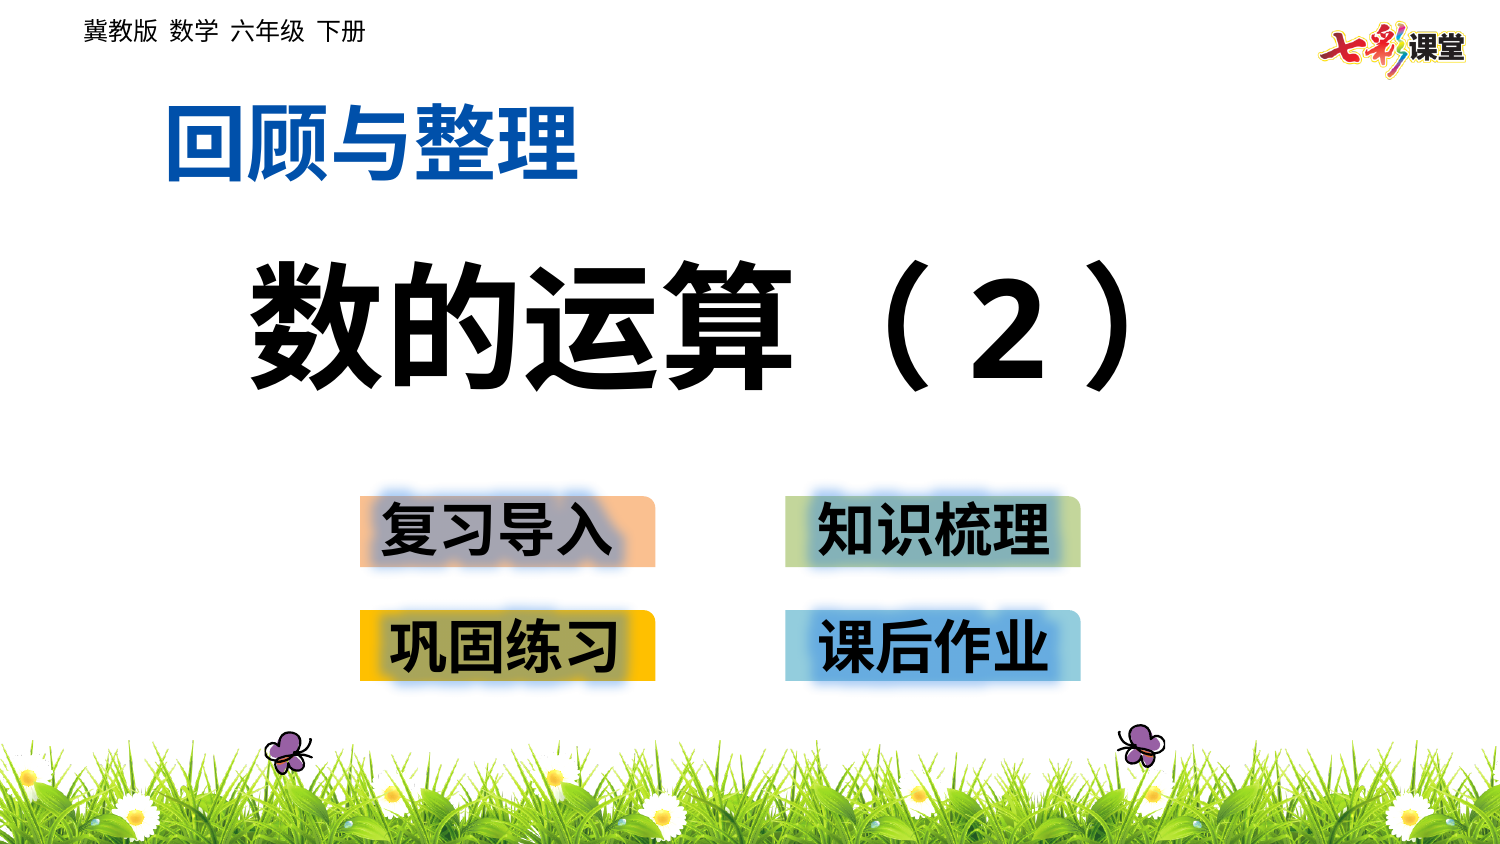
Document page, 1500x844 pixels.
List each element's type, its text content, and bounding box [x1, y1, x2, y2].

text_box 数的运算（2） [236, 235, 1229, 412]
text_box 回顾与整理 [152, 85, 592, 197]
picture [1316, 20, 1468, 80]
text_box 课后作业 [798, 598, 1070, 693]
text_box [0, 0, 904, 70]
text_box 知识梳理 [798, 481, 1071, 575]
text_box 复习导入 [361, 481, 634, 575]
text_box [653, 497, 658, 570]
picture [0, 723, 1500, 844]
text_box 巩固练习 [370, 598, 642, 693]
